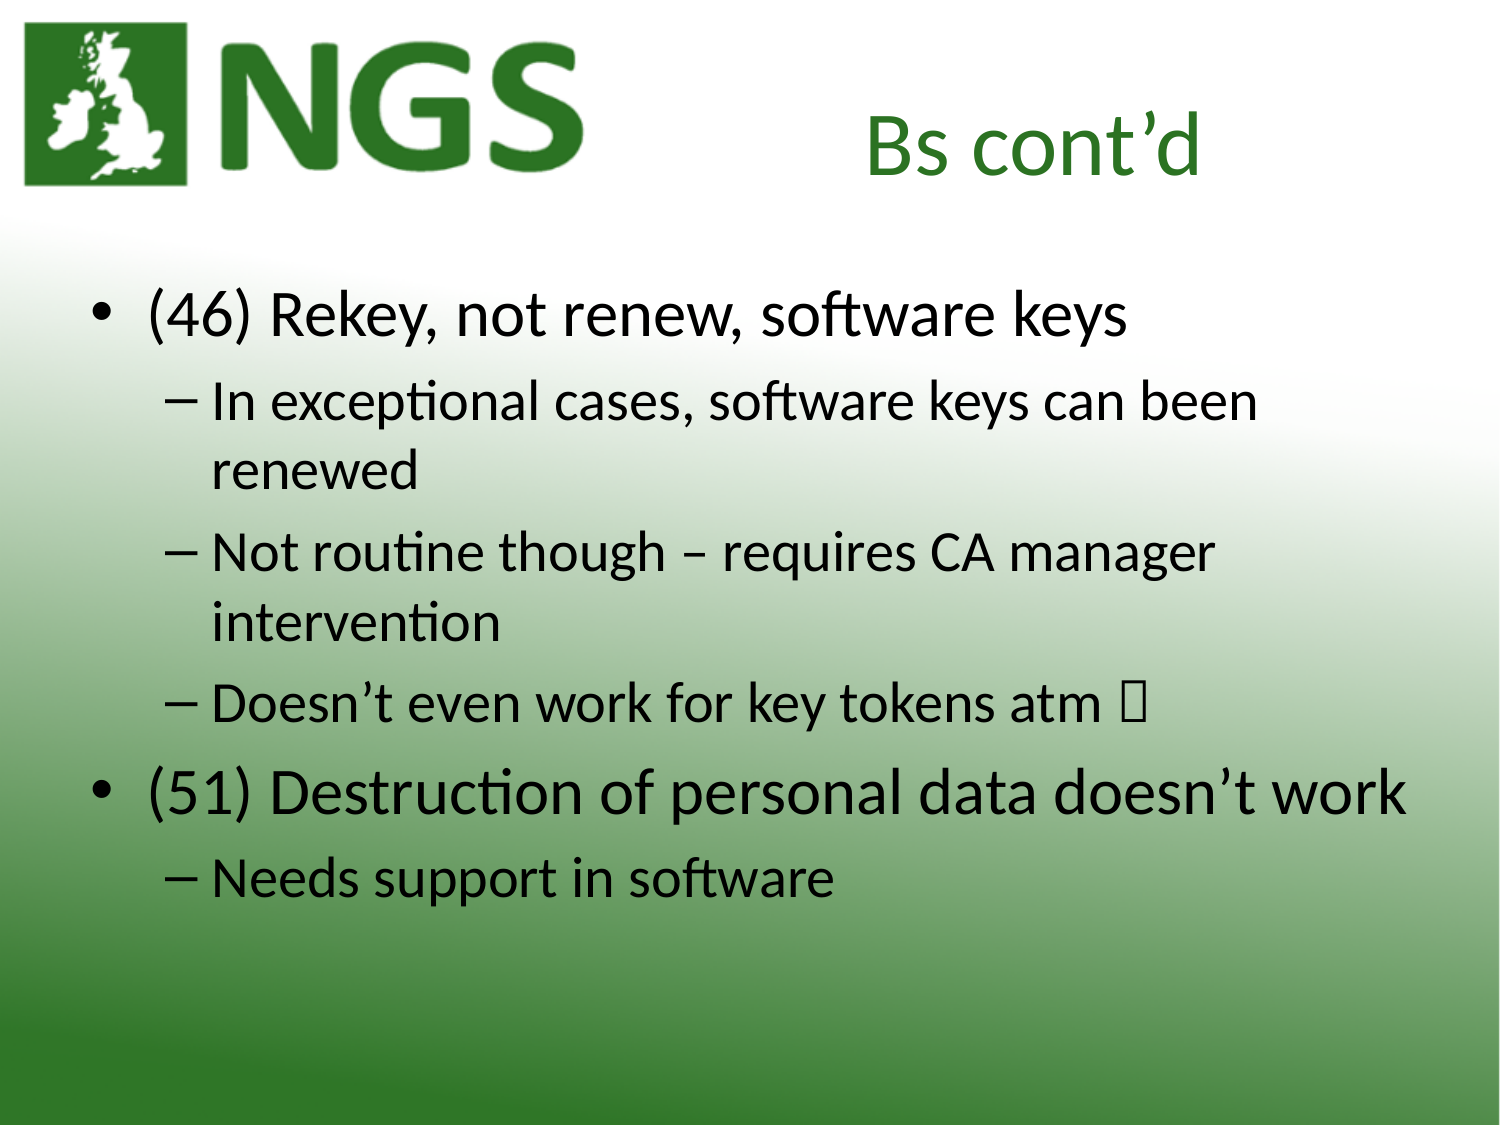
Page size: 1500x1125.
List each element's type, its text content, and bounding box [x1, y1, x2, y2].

list (46) Rekey, not renew, software keys In exceptional cases, software keys can been renewed Not routine though – requires CA manager intervention Doesn’t even work for key tokens atm  (51) Destruction of personal data doesn’t work Needs support in software [75, 262, 1425, 1005]
picture [0, 0, 1500, 1125]
title Bs cont’d [644, 45, 1425, 233]
